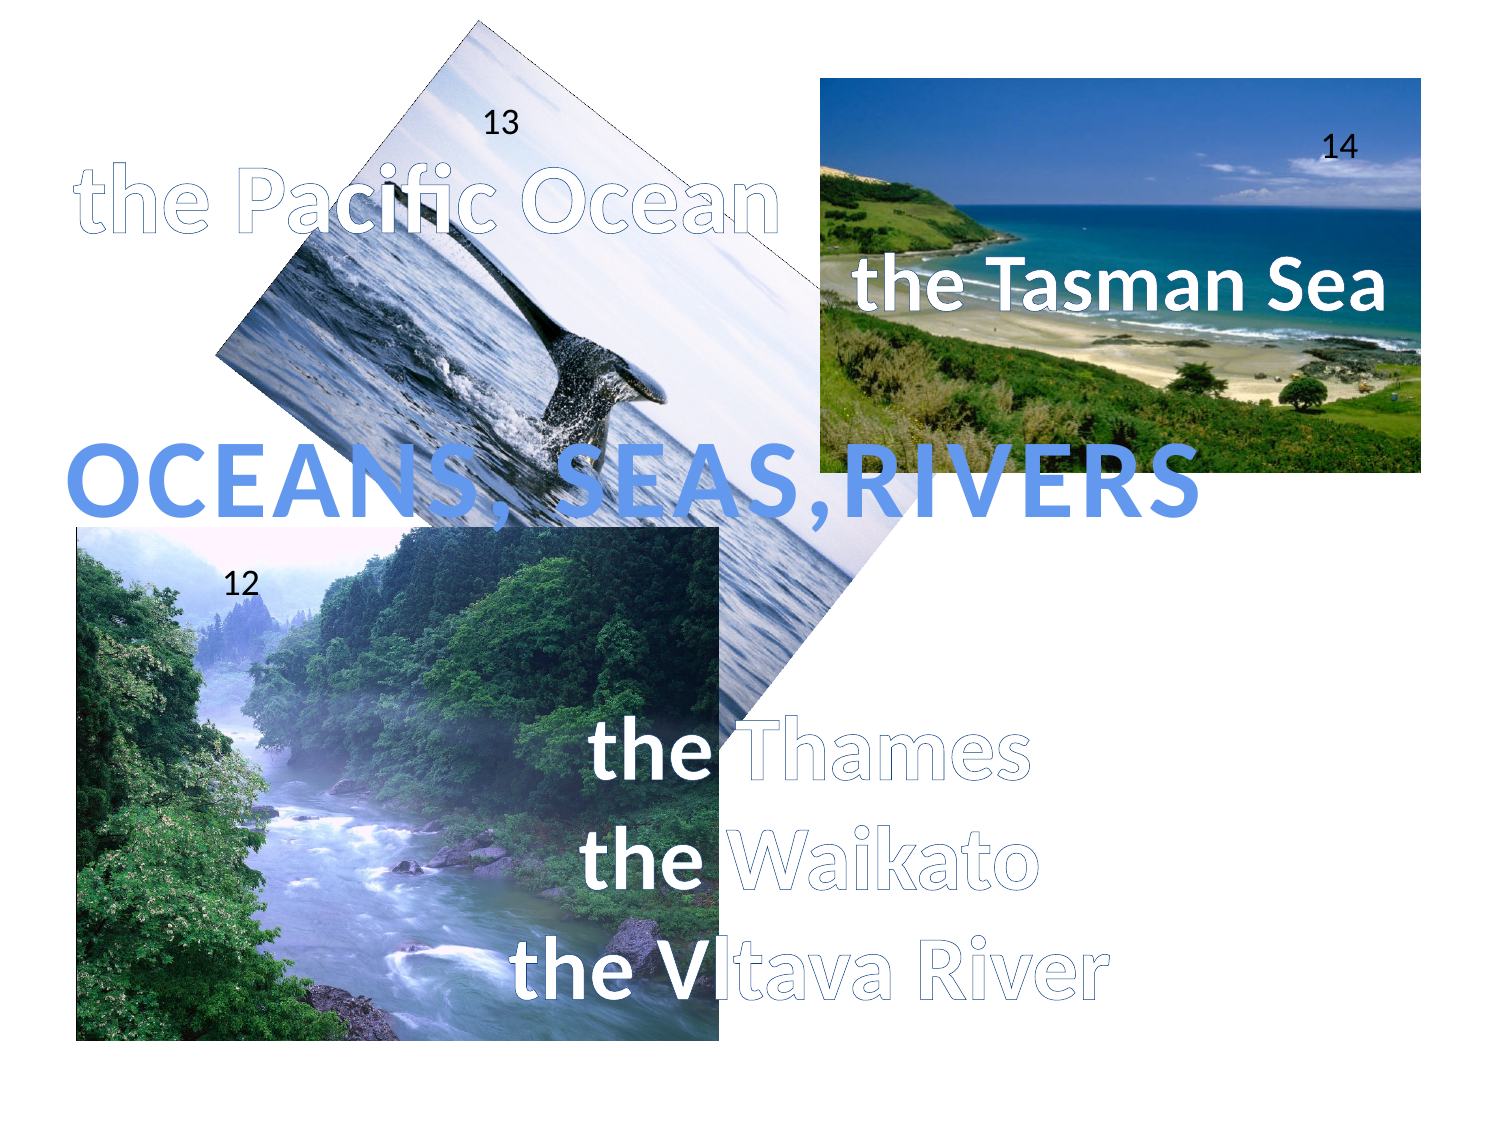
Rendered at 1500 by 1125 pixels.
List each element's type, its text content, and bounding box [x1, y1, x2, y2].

text_box OCEANS, SEAS,RIVERS [922, 482, 1260, 548]
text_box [820, 77, 1422, 473]
text_box the Thames the Waikato the Vltava River [723, 680, 1127, 1026]
picture [216, 278, 277, 397]
picture [720, 599, 837, 680]
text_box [277, 89, 918, 599]
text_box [76, 526, 720, 1041]
picture [425, 21, 566, 89]
text_box the Pacific Ocean [57, 125, 272, 261]
text_box OCEANS, SEAS,RIVERS [41, 397, 272, 548]
